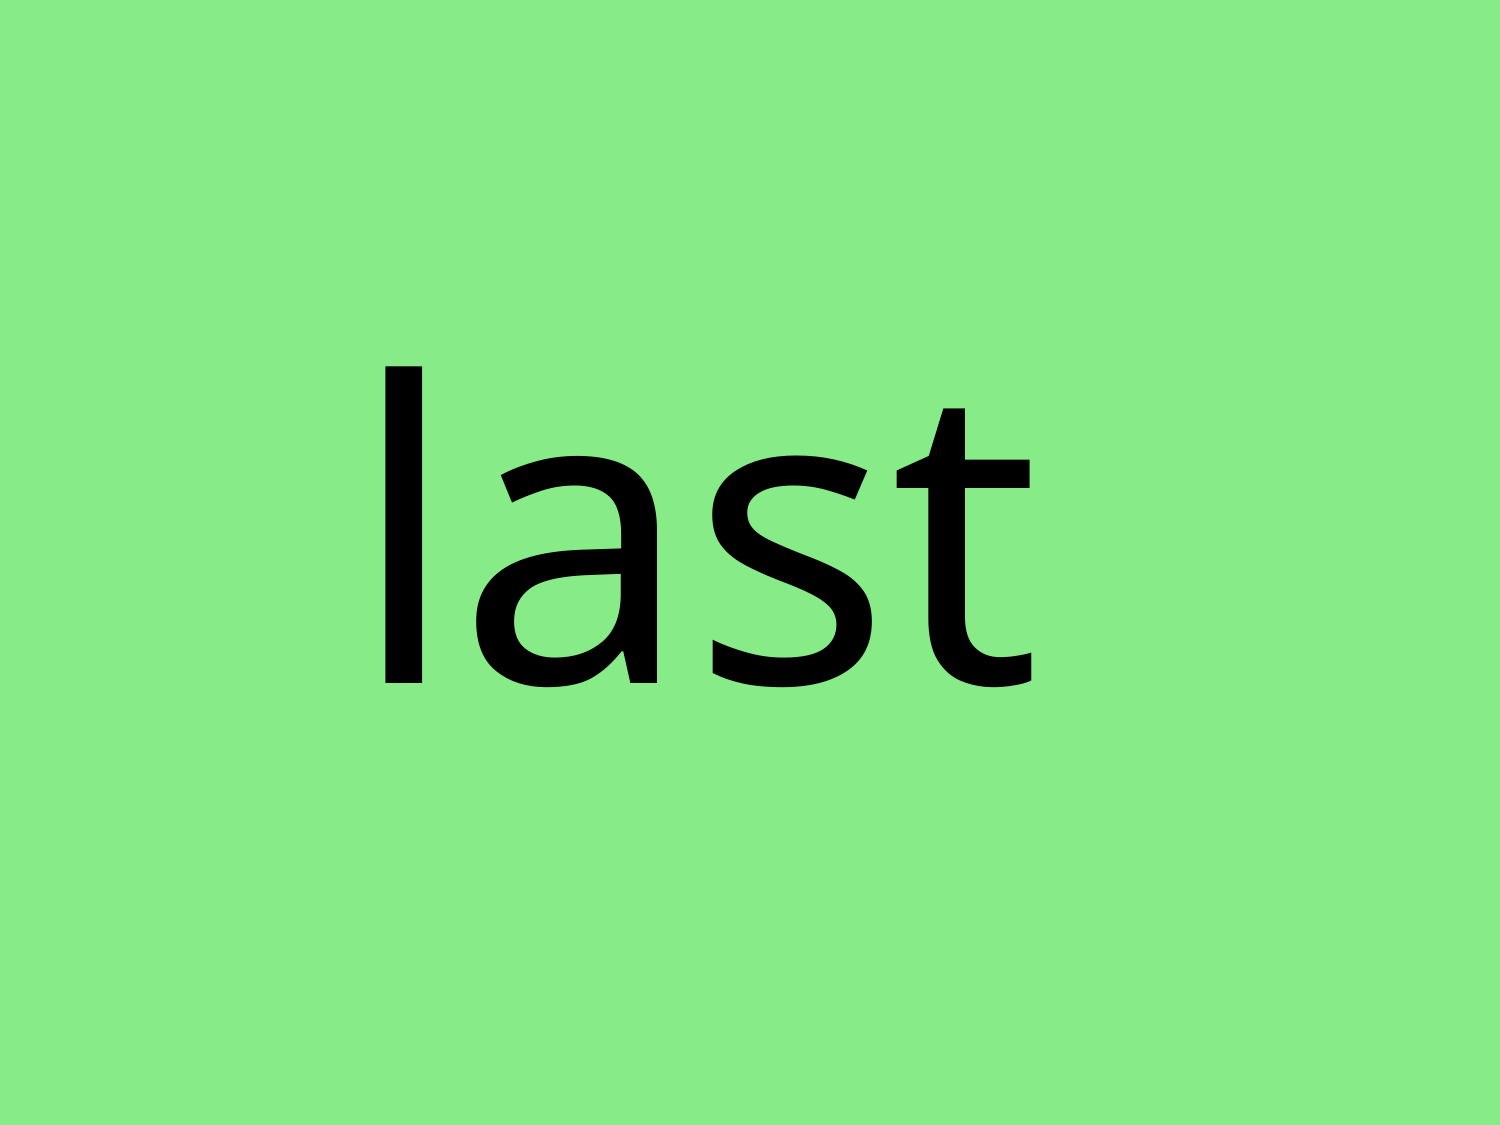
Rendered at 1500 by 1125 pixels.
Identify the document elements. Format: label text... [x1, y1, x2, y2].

text_box last [41, 259, 1459, 775]
